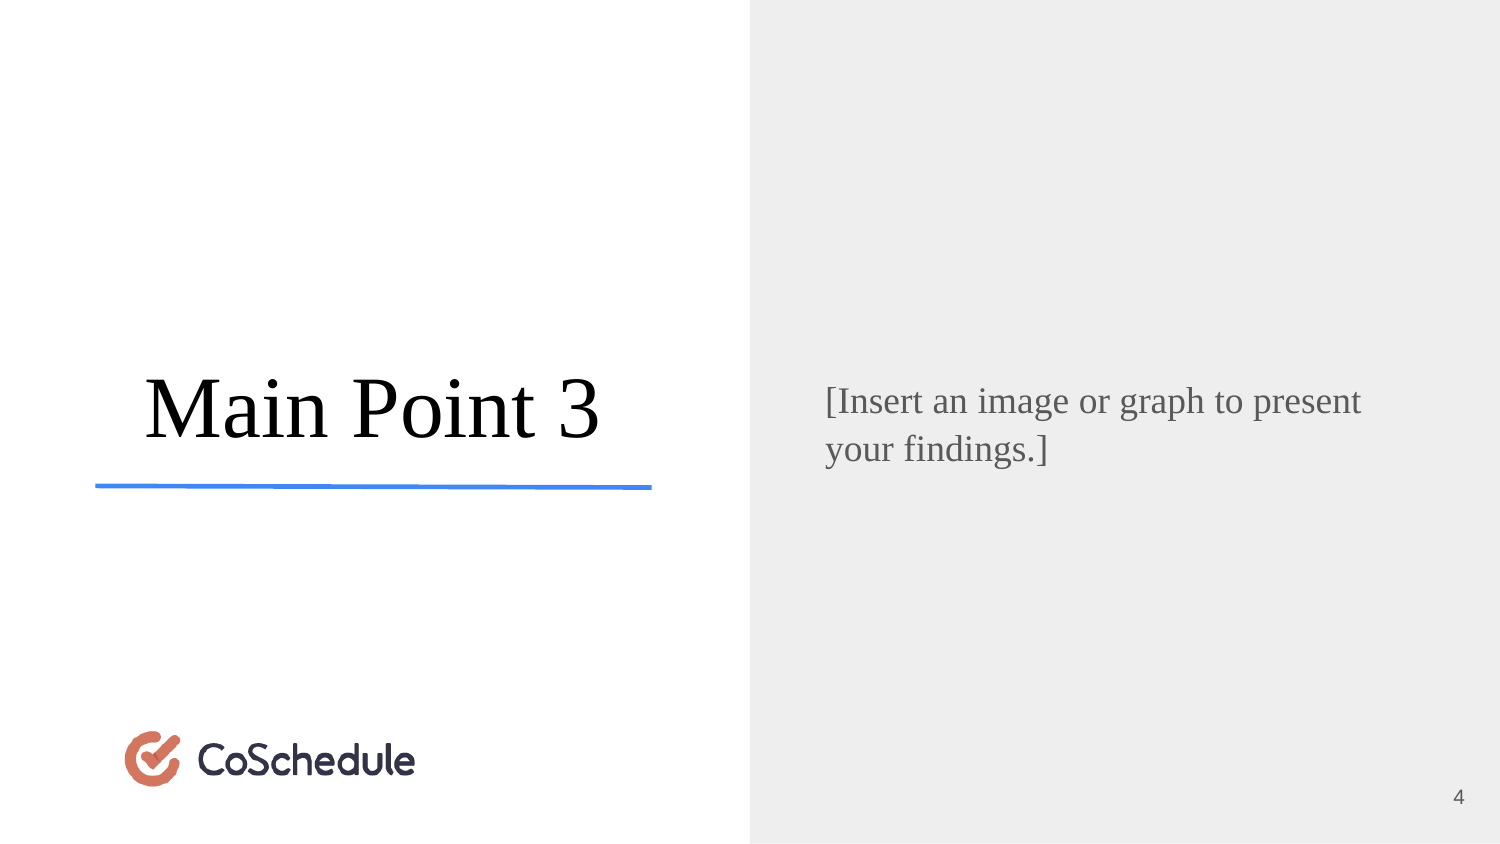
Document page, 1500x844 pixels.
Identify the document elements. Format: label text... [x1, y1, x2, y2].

list [Insert an image or graph to present your findings.] [810, 118, 1440, 725]
picture [95, 706, 474, 807]
slide_number ‹#› [1389, 764, 1480, 830]
title Main Point 3 [41, 228, 706, 472]
